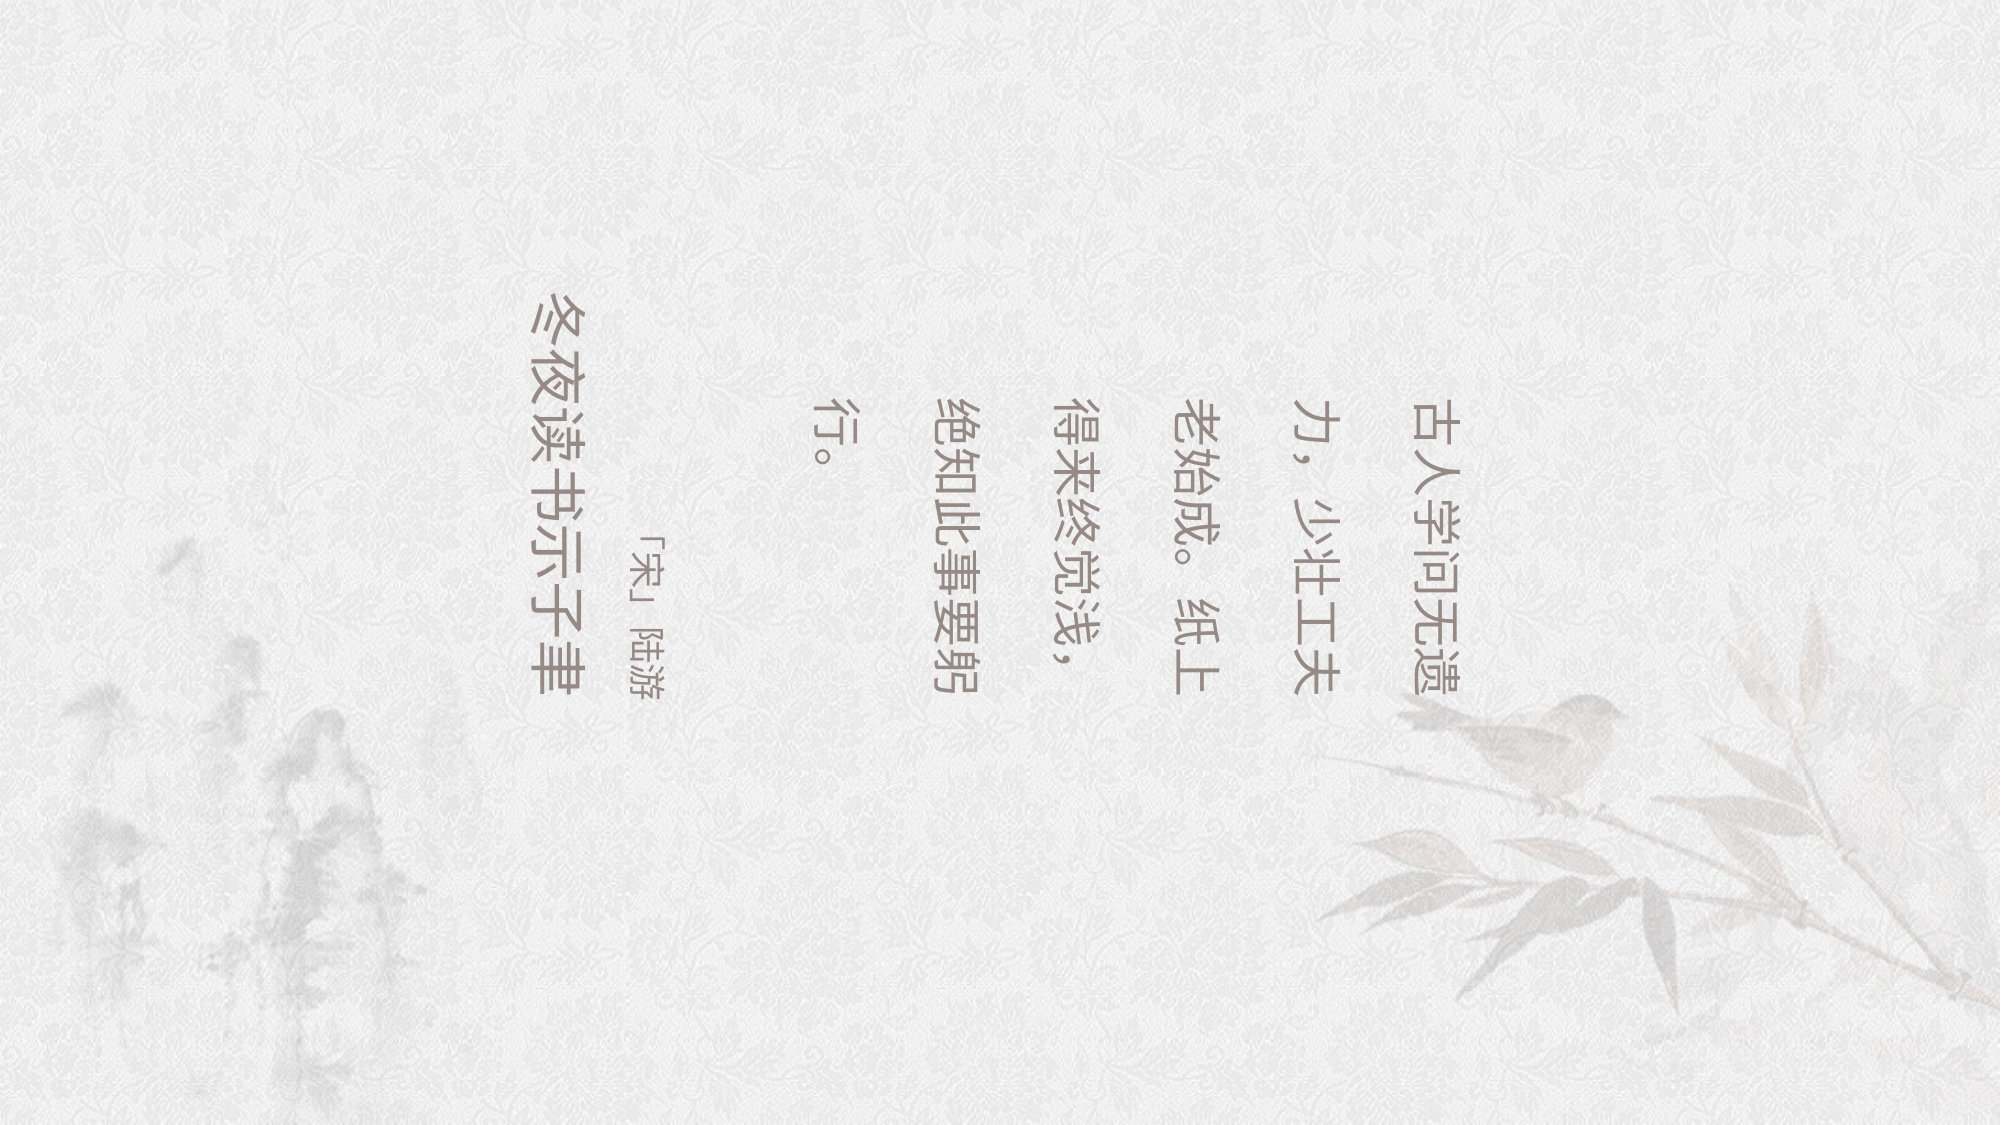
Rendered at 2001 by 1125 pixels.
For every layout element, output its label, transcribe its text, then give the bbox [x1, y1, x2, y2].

text_box 「宋」陆游 [602, 486, 679, 717]
text_box 古人学问无遗力，少壮工夫老始成。纸上得来终觉浅，绝知此事要躬行。 [779, 382, 1537, 717]
picture [0, 0, 2000, 1125]
text_box 冬夜读书示子聿 [501, 275, 603, 761]
